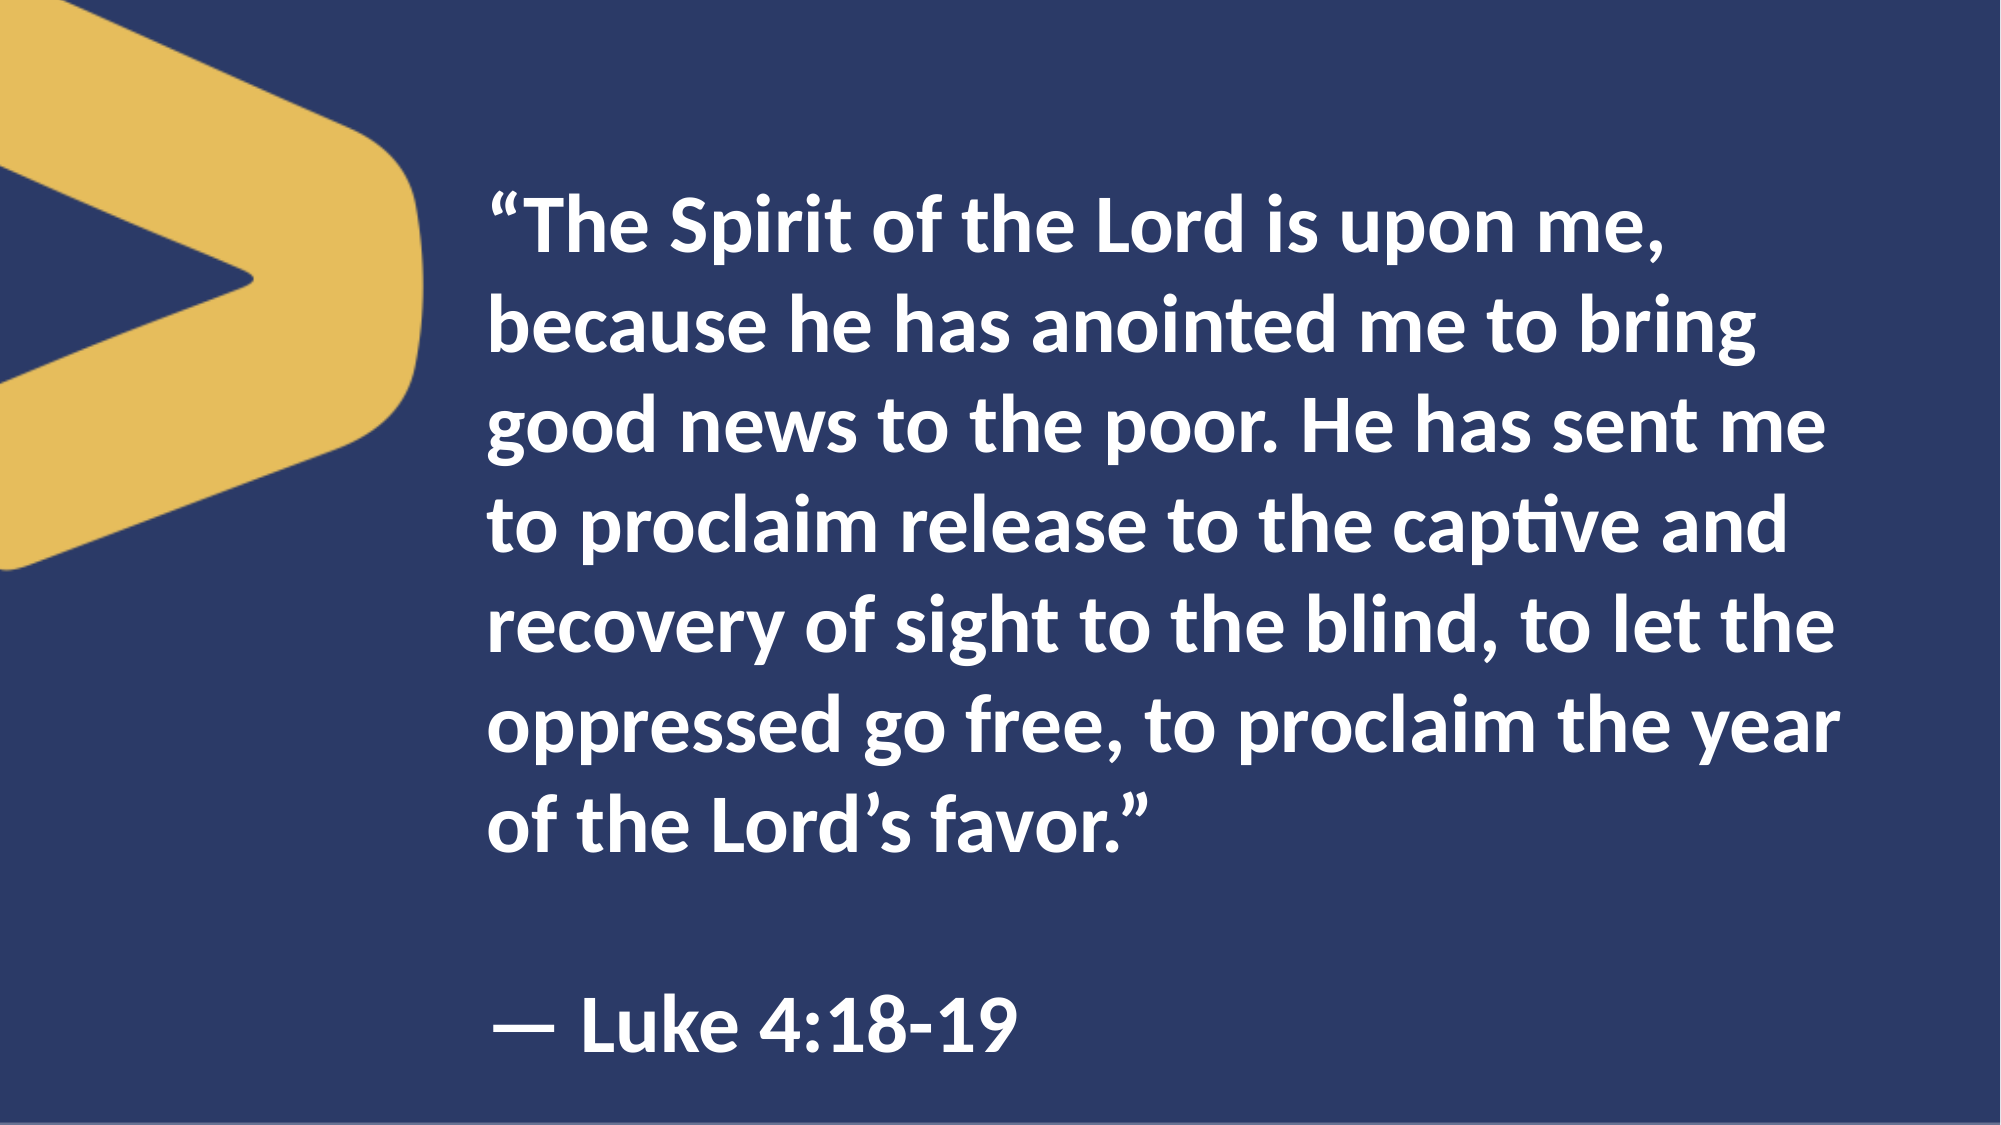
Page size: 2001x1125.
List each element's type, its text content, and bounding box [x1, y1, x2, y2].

text_box “The Spirit of the Lord is upon me, because he has anointed me to bring good news to the poor. He has sent me to proclaim release to the captive and recovery of sight to the blind, to let the oppressed go free, to proclaim the year of the Lord’s favor.” — Luke 4:18-19 [479, 161, 1913, 1077]
picture [0, 0, 2001, 1125]
